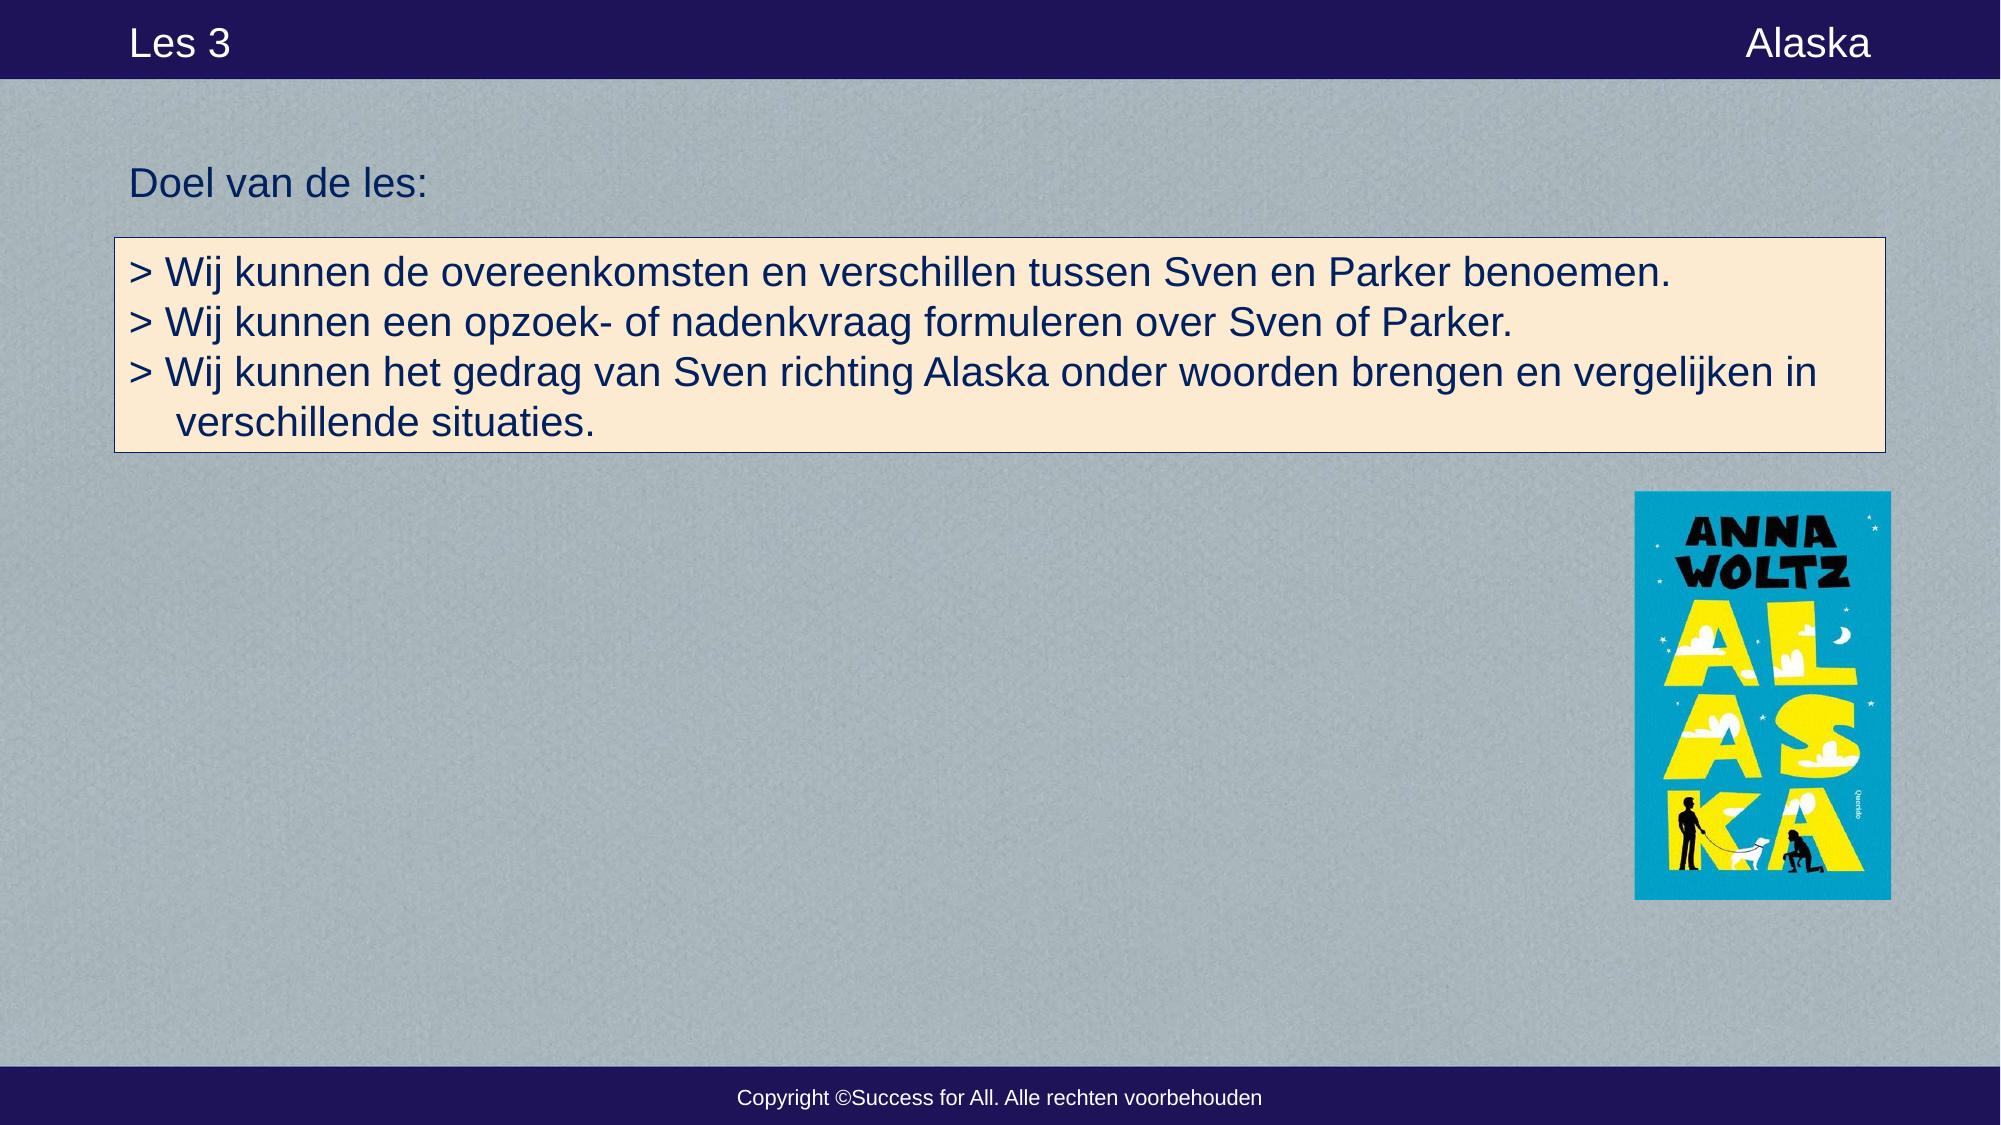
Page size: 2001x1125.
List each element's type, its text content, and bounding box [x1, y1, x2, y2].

text_box Alaska [999, 8, 1886, 73]
picture [0, 0, 2001, 1125]
text_box > Wij kunnen de overeenkomsten en verschillen tussen Sven en Parker benoemen. > Wij kunnen een opzoek- of nadenkvraag formuleren over Sven of Parker. > Wij kunnen het gedrag van Sven richting Alaska onder woorden brengen en vergelijken in verschillende situaties. [114, 237, 1886, 453]
text_box Les 3 [114, 8, 354, 73]
text_box Doel van de les: [113, 148, 1635, 214]
text_box Copyright ©Success for All. Alle rechten voorbehouden [0, 1076, 2000, 1125]
